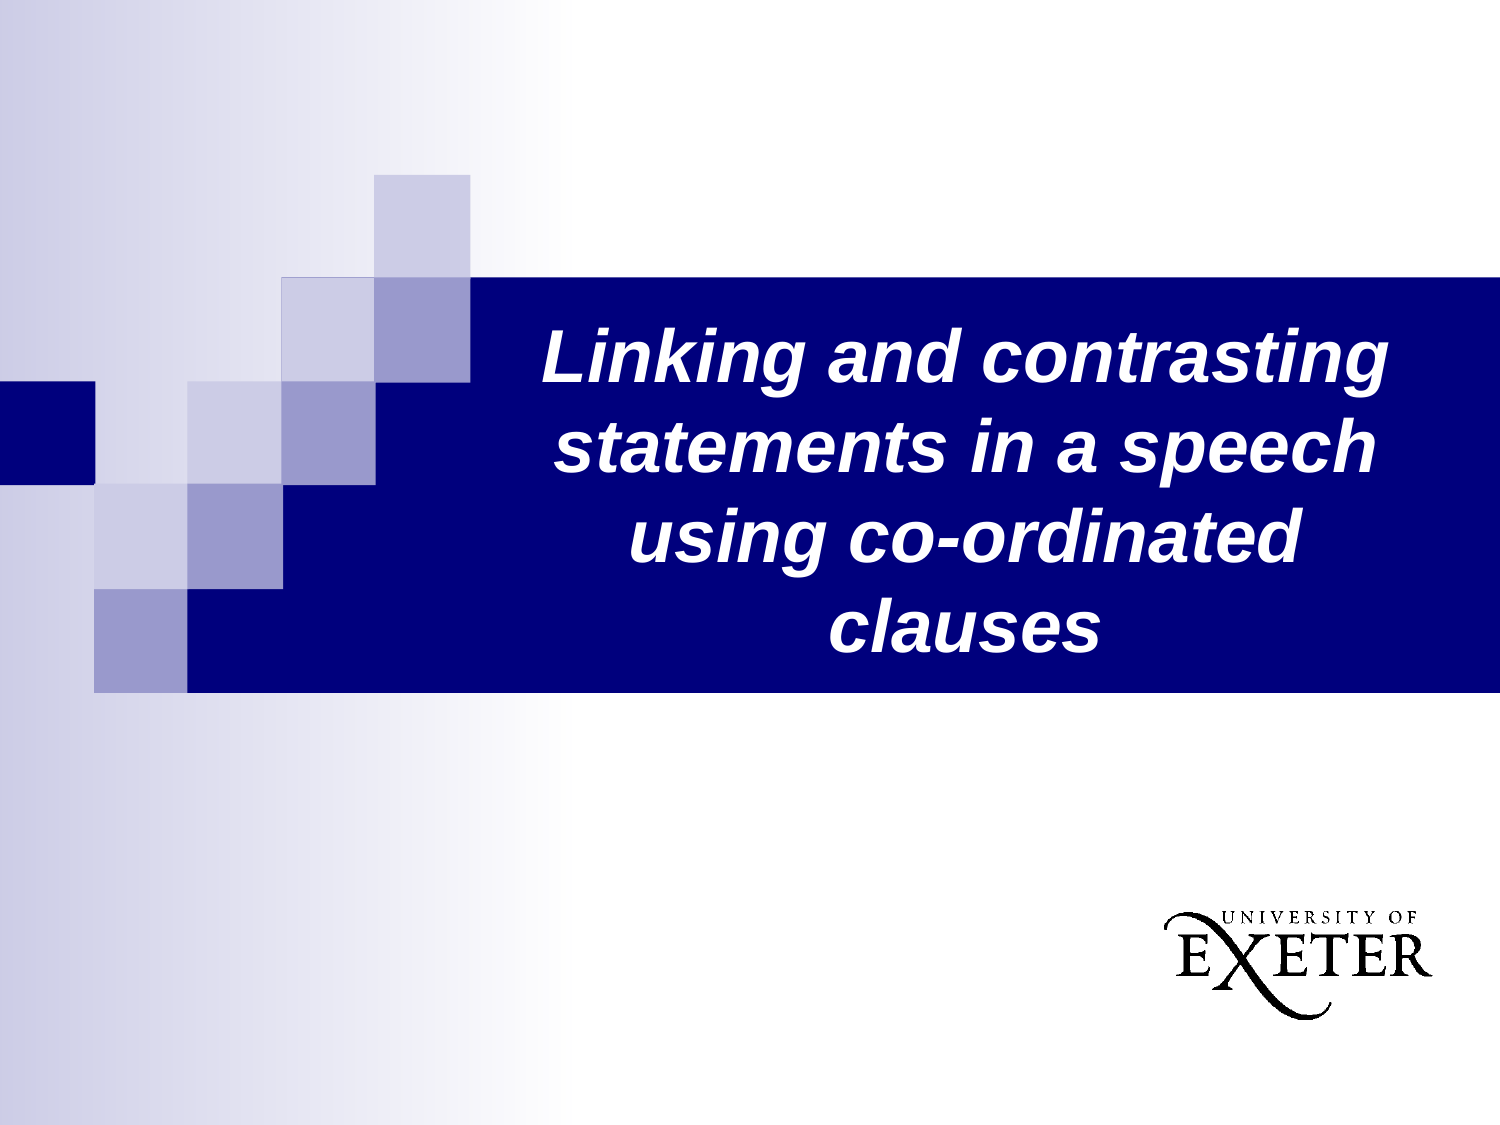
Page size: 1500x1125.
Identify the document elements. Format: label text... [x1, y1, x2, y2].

picture [1160, 908, 1434, 1022]
text_box Linking and contrasting statements in a speech using co-ordinated clauses [478, 299, 1454, 675]
